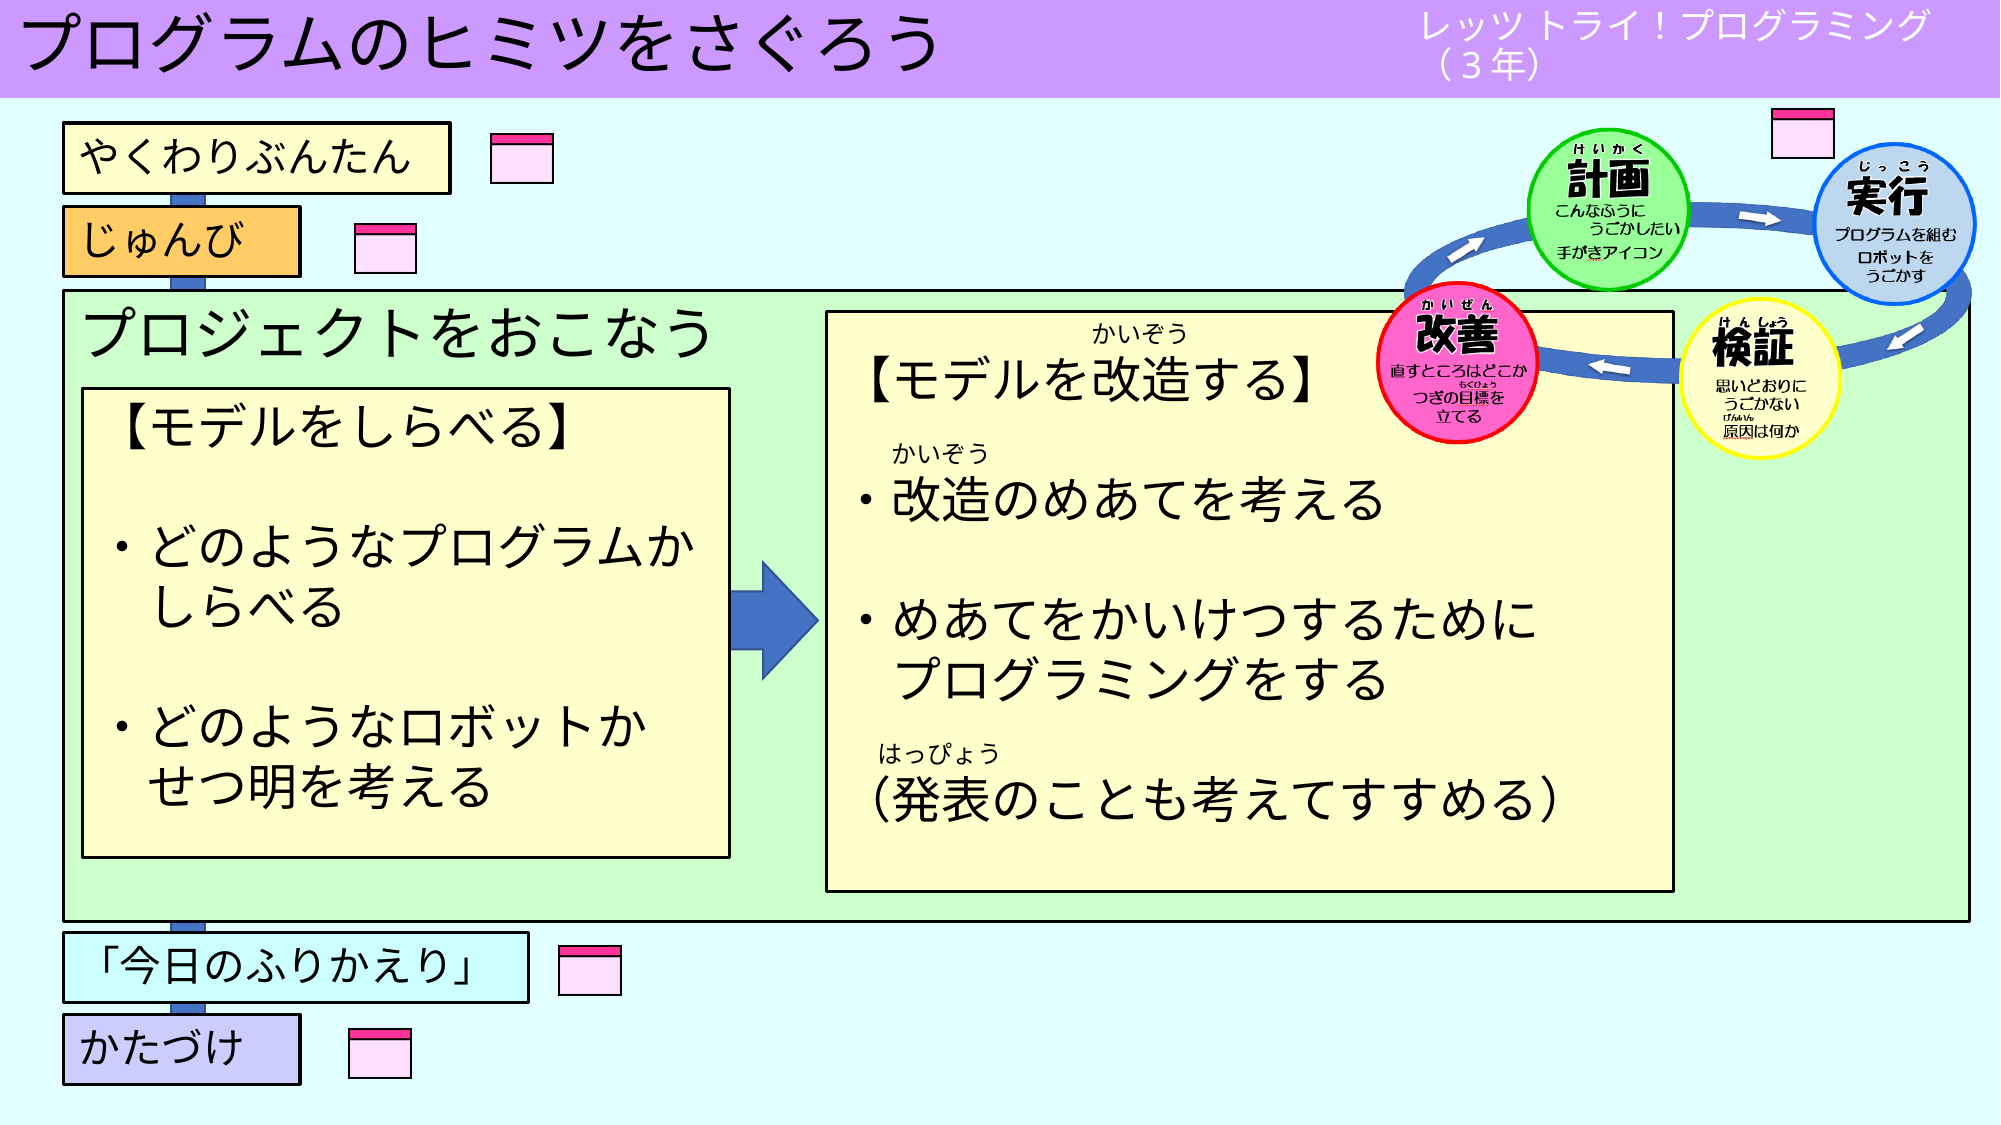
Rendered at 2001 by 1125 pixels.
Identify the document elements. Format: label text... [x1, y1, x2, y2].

text_box 「今日のふりかえり」 [63, 932, 529, 1003]
text_box かたづけ [63, 1014, 300, 1085]
text_box [0, 0, 1285, 94]
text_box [63, 290, 1970, 922]
text_box [170, 277, 206, 289]
picture [558, 945, 622, 996]
text_box [170, 194, 206, 206]
picture [490, 133, 554, 184]
picture [354, 223, 418, 274]
text_box じゅんび [63, 206, 300, 277]
text_box やくわりぶんたん [63, 123, 450, 194]
text_box [170, 1003, 206, 1014]
text_box [170, 923, 206, 932]
picture [348, 1028, 412, 1079]
picture [1365, 108, 1982, 463]
